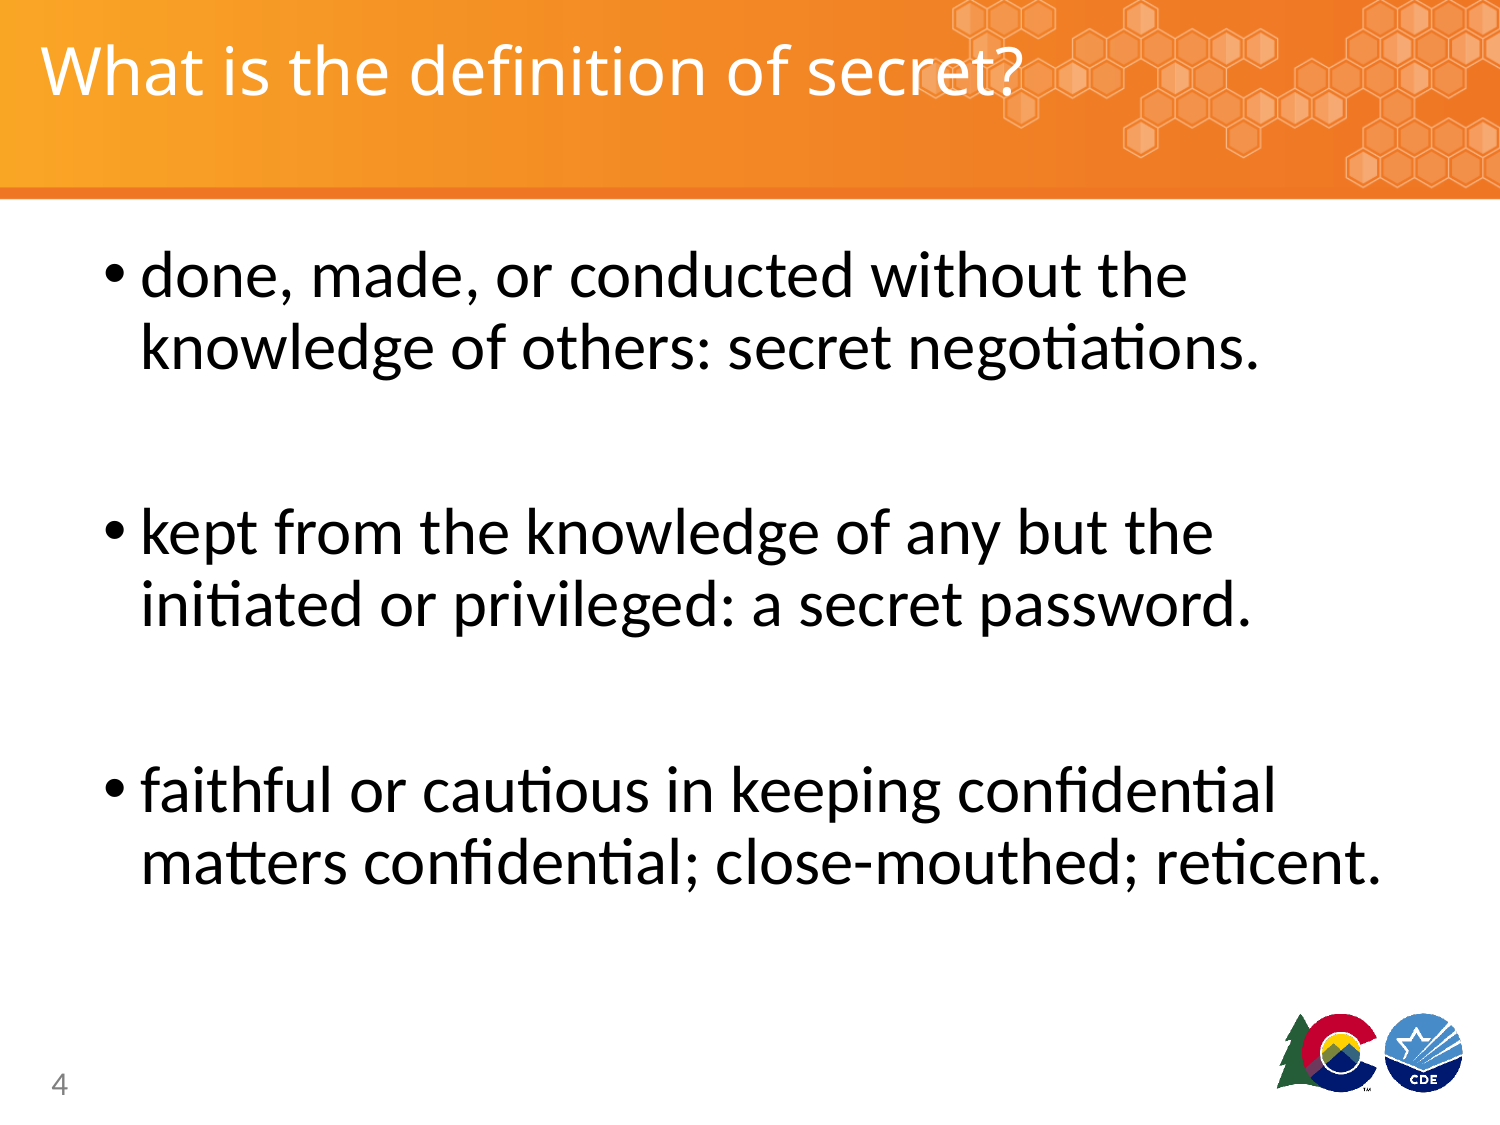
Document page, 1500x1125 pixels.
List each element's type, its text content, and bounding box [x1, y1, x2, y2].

slide_number 4 [36, 1054, 375, 1115]
list done, made, or conducted without the knowledge of others: secret negotiations. kept from the knowledge of any but the initiated or privileged: a secret password. faithful or cautious in keeping confidential matters confidential; close-mouthed; reticent. [103, 239, 1397, 1002]
picture [0, 0, 1500, 200]
picture [1275, 1012, 1463, 1093]
title What is the definition of secret? [40, 38, 1441, 163]
